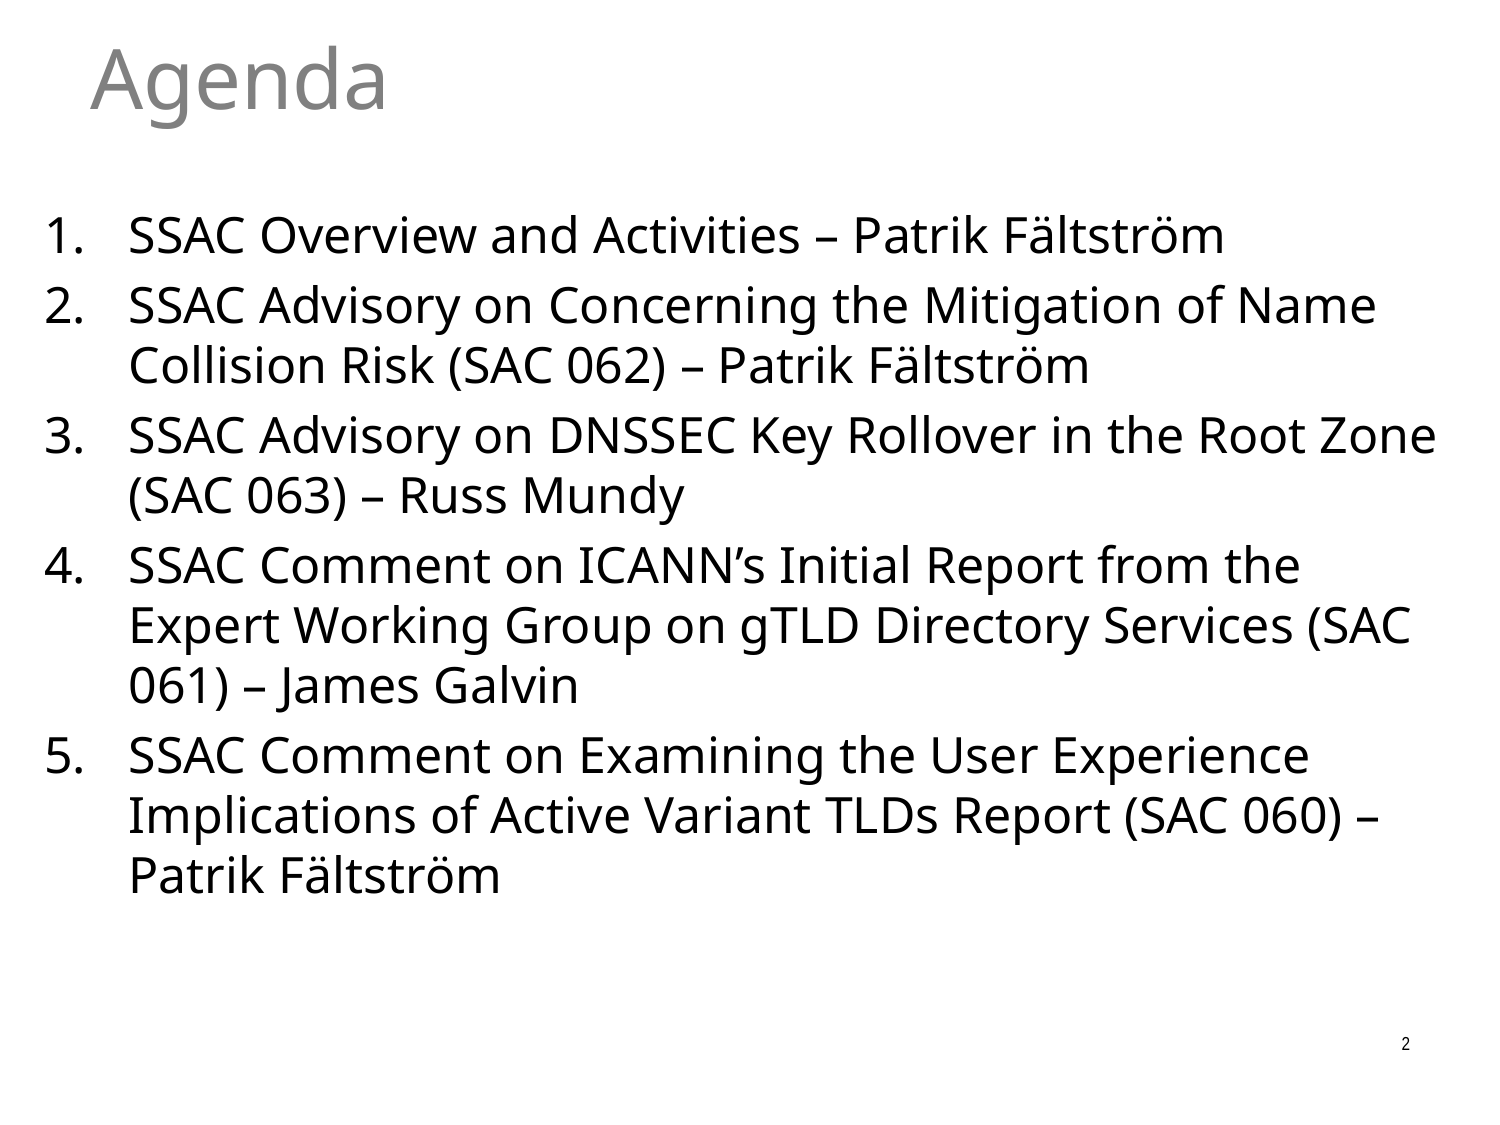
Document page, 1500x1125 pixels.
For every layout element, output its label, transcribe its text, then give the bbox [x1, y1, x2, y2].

title Agenda [75, 19, 1425, 148]
list SSAC Overview and Activities – Patrik Fältström SSAC Advisory on Concerning the Mitigation of Name Collision Risk (SAC 062) – Patrik Fältström SSAC Advisory on DNSSEC Key Rollover in the Root Zone (SAC 063) – Russ Mundy SSAC Comment on ICANN’s Initial Report from the Expert Working Group on gTLD Directory Services (SAC 061) – James Galvin SSAC Comment on Examining the User Experience Implications of Active Variant TLDs Report (SAC 060) – Patrik Fältström [29, 196, 1467, 1000]
text_box 2 [1074, 1024, 1425, 1103]
